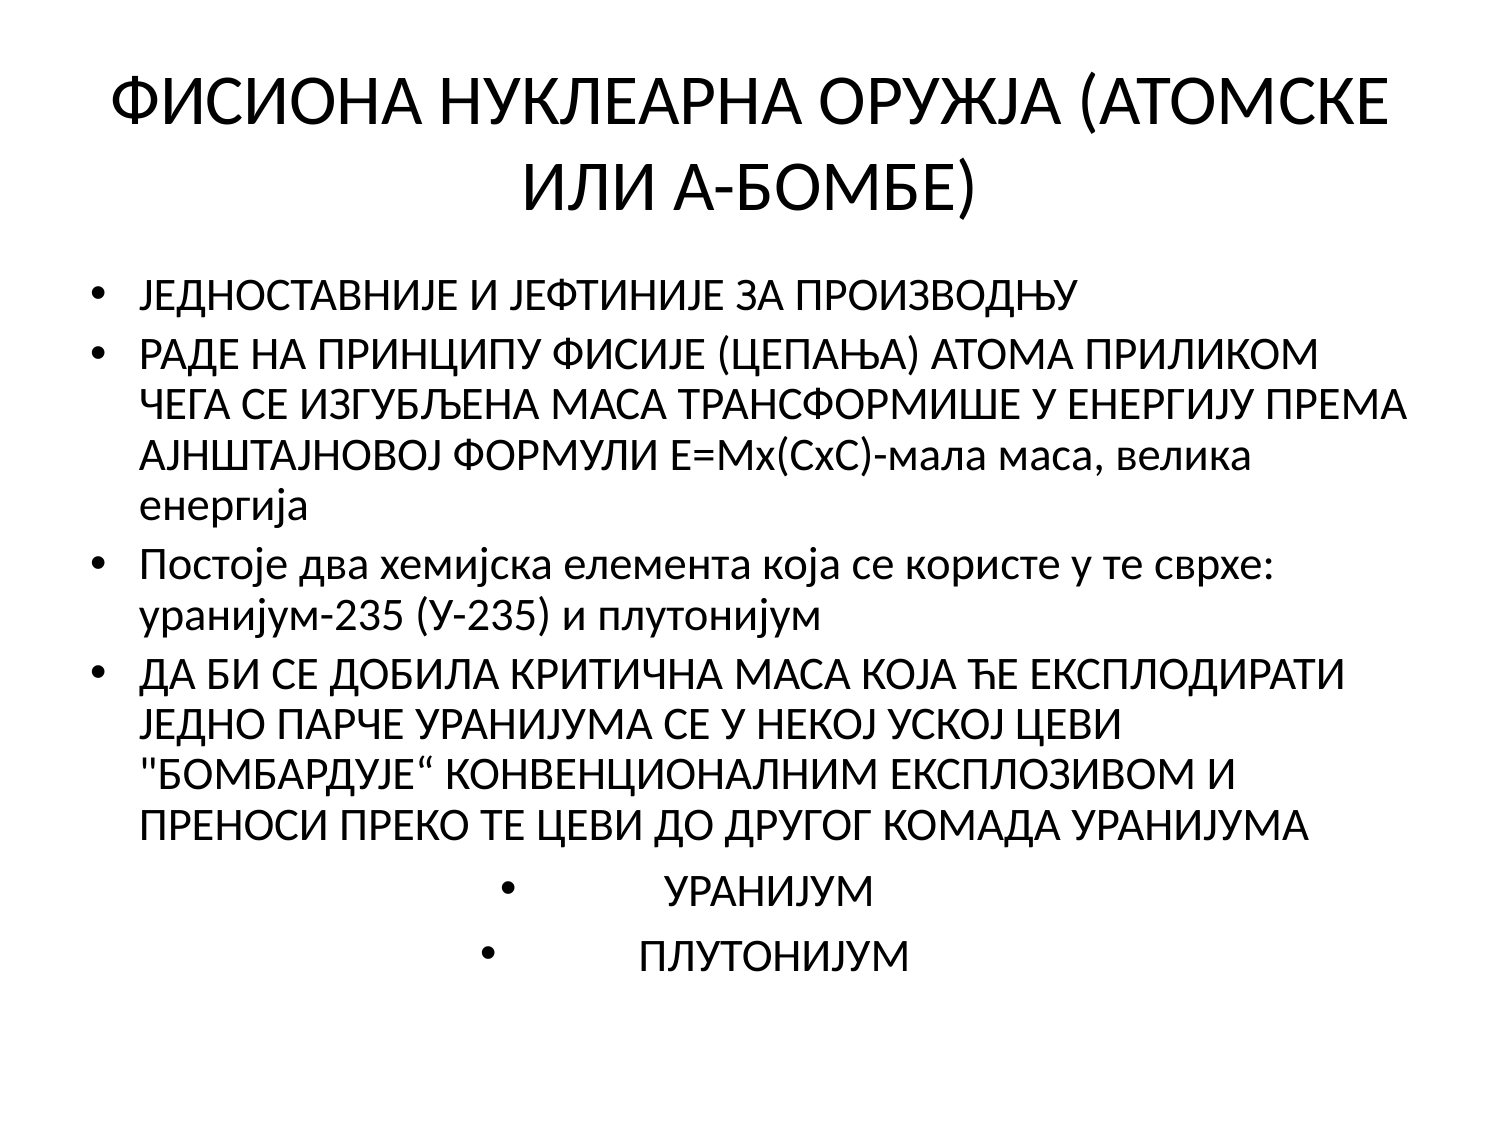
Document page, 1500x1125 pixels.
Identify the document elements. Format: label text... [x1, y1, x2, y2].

title ФИСИОНА НУКЛЕАРНА ОРУЖЈА (АТОМСКЕ ИЛИ А-БОМБЕ) [75, 45, 1425, 233]
list ЈЕДНОСТАВНИЈЕ И ЈЕФТИНИЈЕ ЗА ПРОИЗВОДЊУ РАДЕ НА ПРИНЦИПУ ФИСИЈЕ (ЦЕПАЊА) АТОМА ПРИЛИКОМ ЧЕГА СЕ ИЗГУБЉЕНА МАСА ТРАНСФОРМИШЕ У ЕНЕРГИЈУ ПРЕМА АЈНШТАЈНОВОЈ ФОРМУЛИ Е=Mx(CxC)-мала маса, велика енергија Постоје два хемијска елемента која се користе у те сврхе: уранијум-235 (У-235) и плутонијум ДА БИ СЕ ДОБИЛА КРИТИЧНА МАСА КОЈА ЋЕ ЕКСПЛОДИРАТИ ЈЕДНО ПАРЧЕ УРАНИЈУМА СЕ У НЕКОЈ УСКОЈ ЦЕВИ "БОМБАРДУЈЕ“ КОНВЕНЦИОНАЛНИМ ЕКСПЛОЗИВОМ И ПРЕНОСИ ПРЕКО ТЕ ЦЕВИ ДО ДРУГОГ КОМАДА УРАНИЈУМА УРАНИЈУМ ПЛУТОНИЈУМ [75, 262, 1425, 1005]
